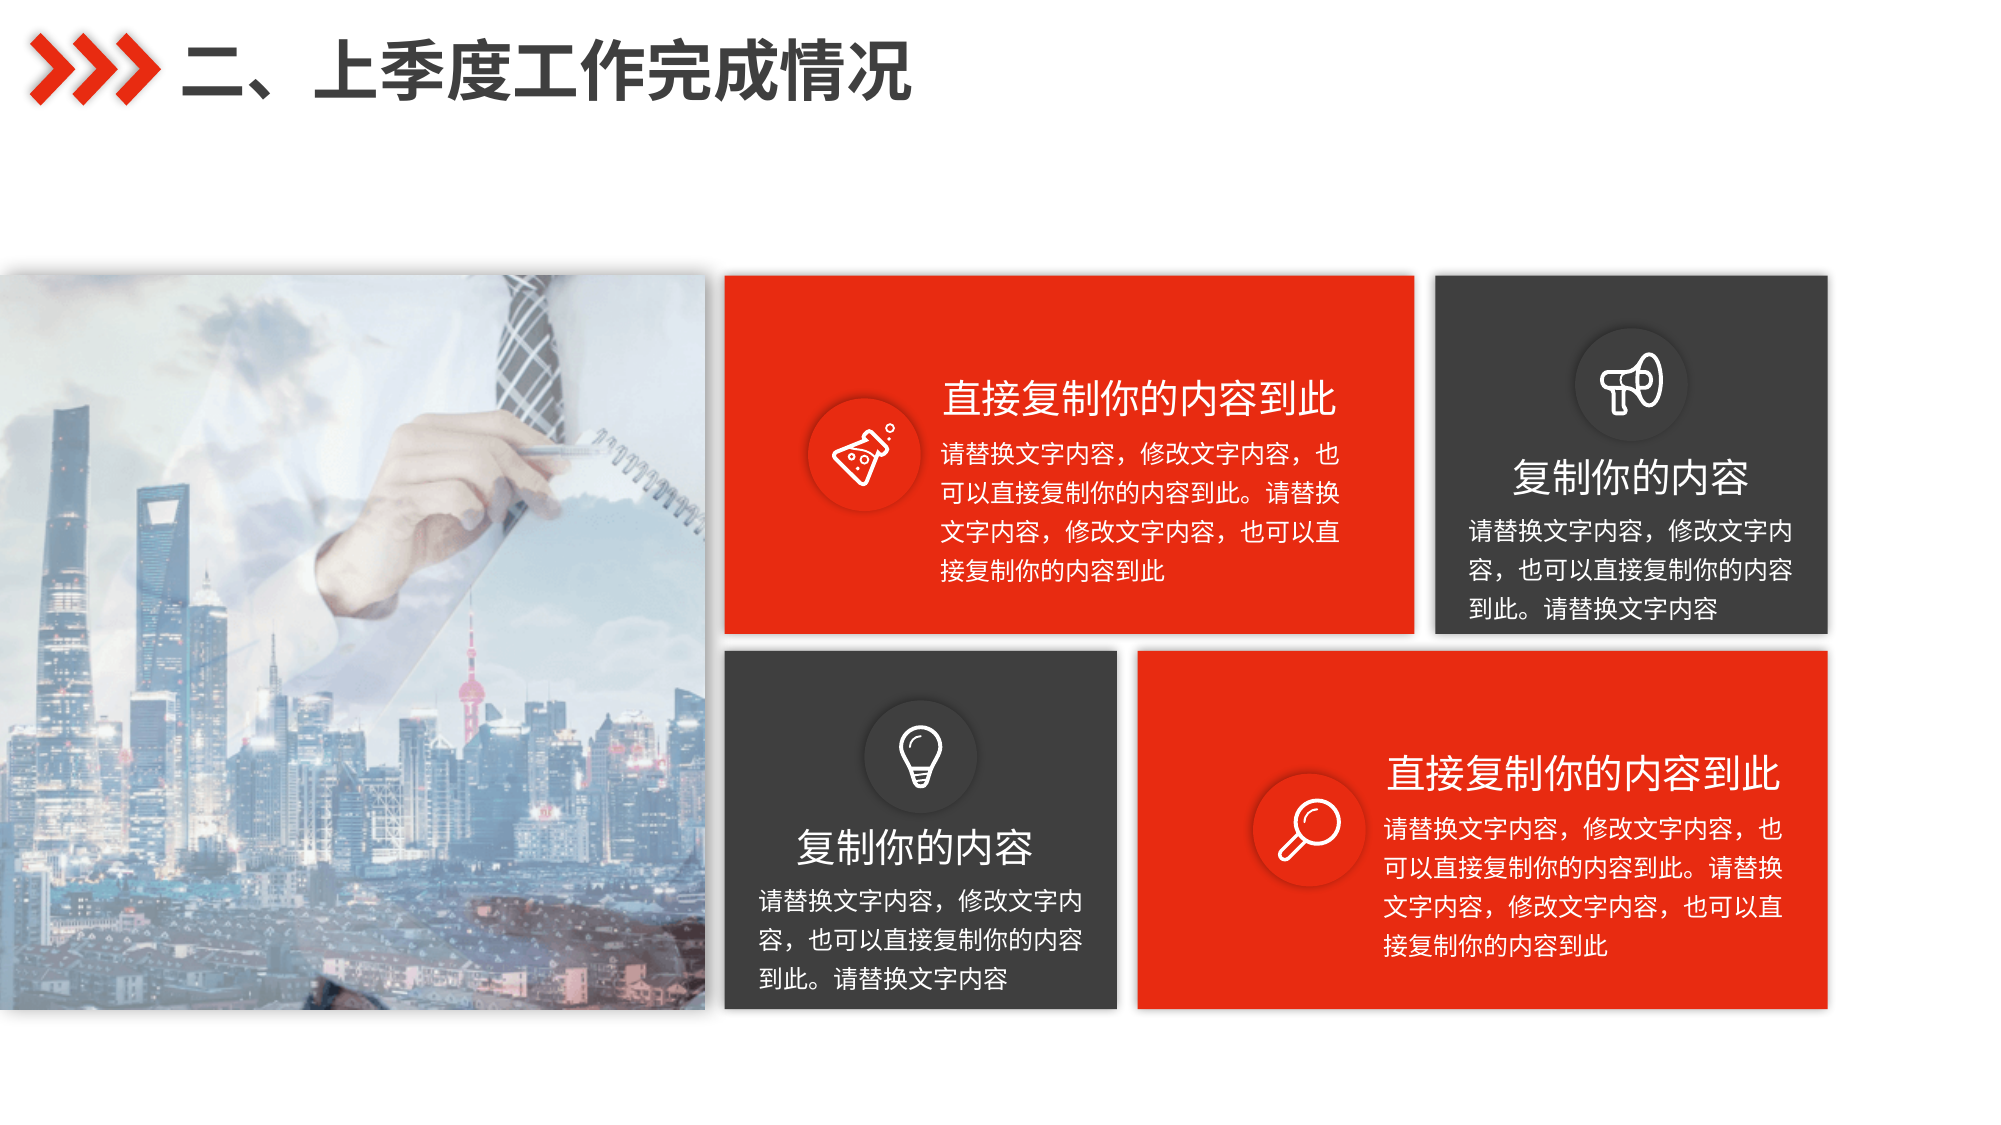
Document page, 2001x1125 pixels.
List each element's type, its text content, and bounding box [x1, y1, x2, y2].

text_box [115, 32, 162, 106]
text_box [1137, 650, 1828, 1010]
text_box [0, 275, 705, 1010]
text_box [724, 650, 1117, 1010]
text_box [29, 32, 76, 106]
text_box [1435, 275, 1828, 634]
text_box 二、上季度工作完成情况 [164, 21, 929, 117]
text_box [72, 32, 118, 106]
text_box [724, 275, 1415, 634]
